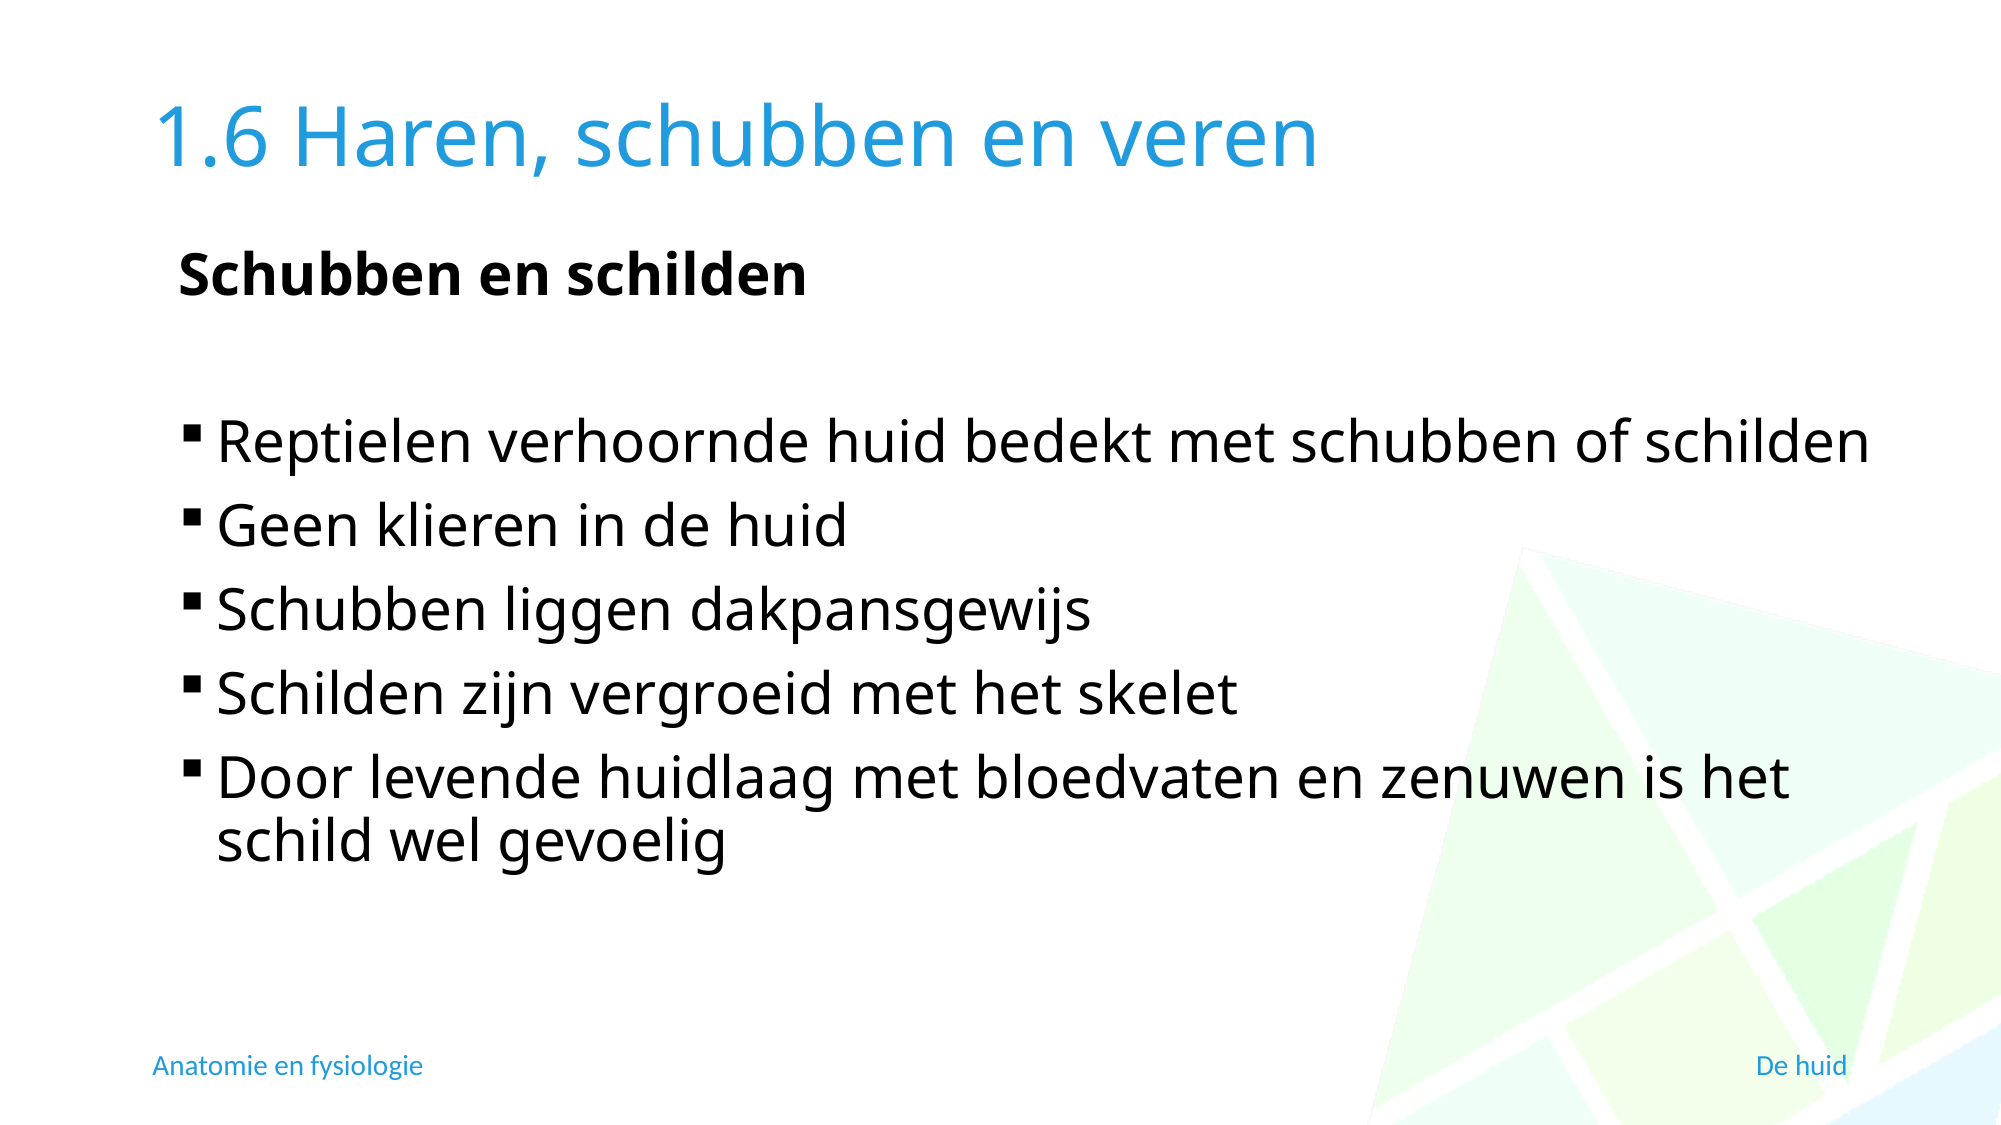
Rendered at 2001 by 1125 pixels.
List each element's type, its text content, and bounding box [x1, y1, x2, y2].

list De huid [1412, 1042, 1863, 1103]
title 1.6 Haren, schubben en veren [137, 59, 1863, 219]
list Schubben en schilden Reptielen verhoornde huid bedekt met schubben of schilden Geen klieren in de huid Schubben liggen dakpansgewijs Schilden zijn vergroeid met het skelet Door levende huidlaag met bloedvaten en zenuwen is het schild wel gevoelig [163, 237, 1889, 952]
list Anatomie en fysiologie [137, 1042, 588, 1103]
